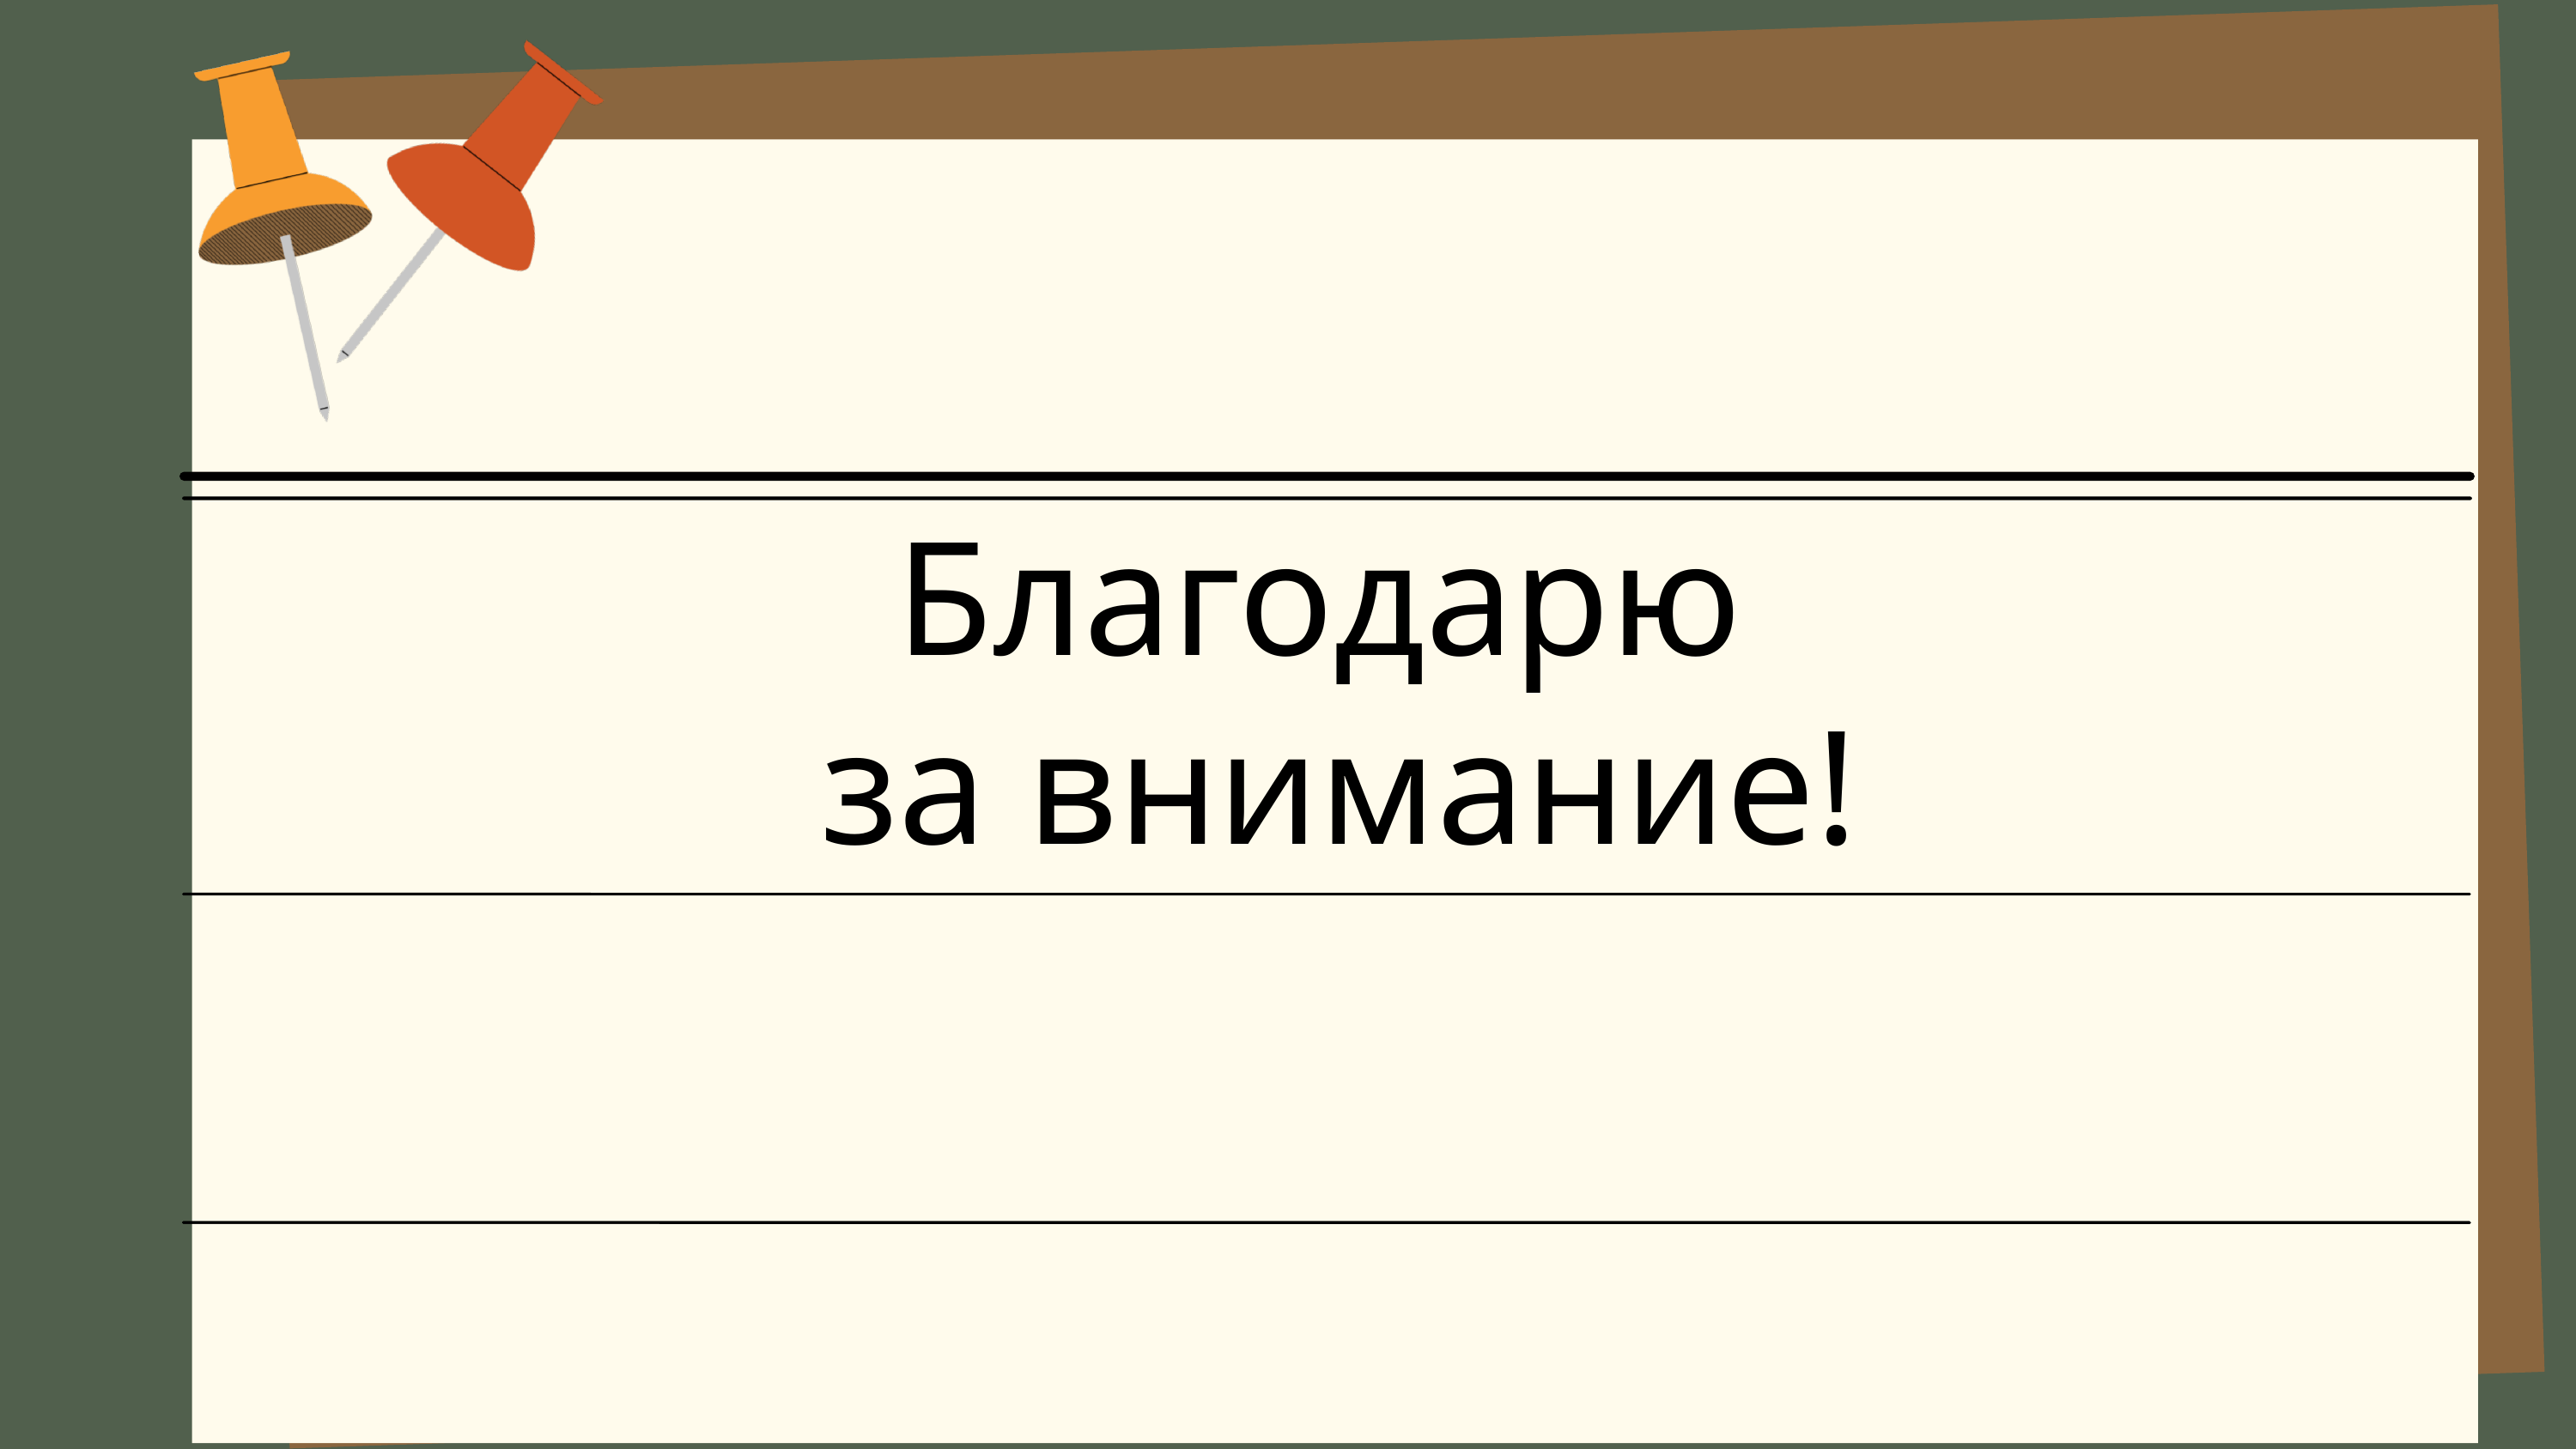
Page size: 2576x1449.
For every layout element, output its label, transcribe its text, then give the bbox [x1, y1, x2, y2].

text_box [191, 139, 2478, 1444]
text_box Благодарю за внимание! [296, 511, 2383, 876]
text_box [629, 4, 2545, 1374]
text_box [184, 476, 2471, 501]
picture [161, 0, 659, 440]
text_box [289, 1444, 426, 1449]
